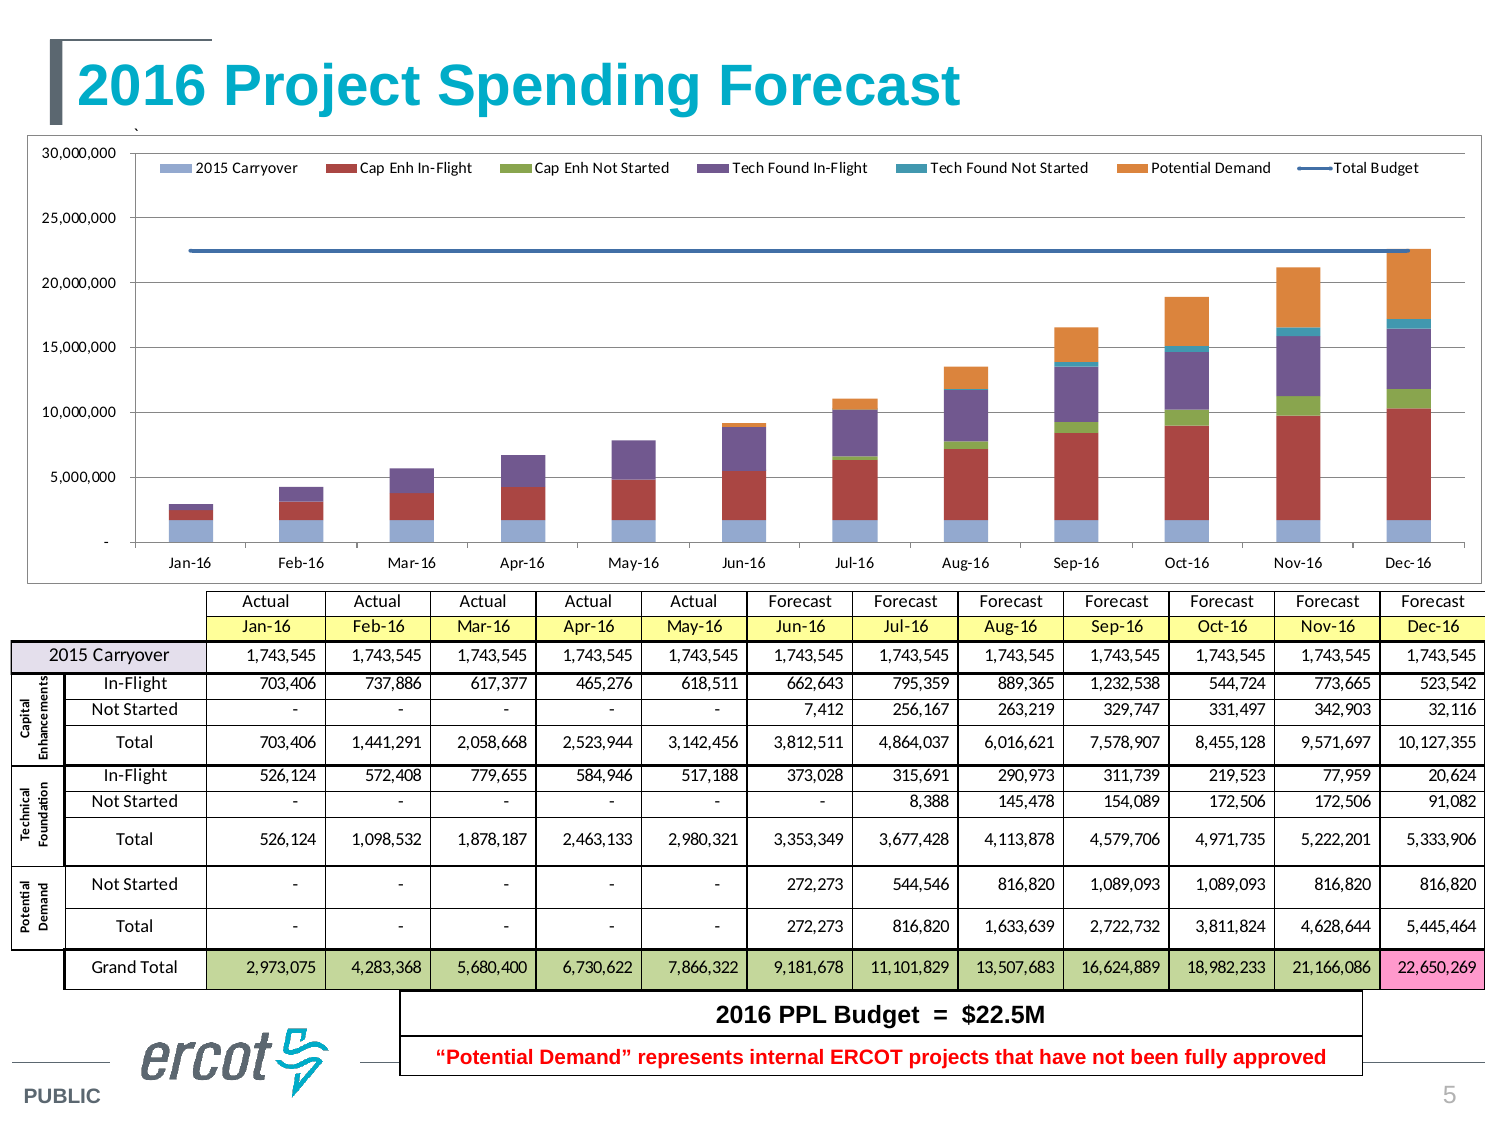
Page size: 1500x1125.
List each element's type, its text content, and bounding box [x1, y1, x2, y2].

picture [137, 1024, 332, 1100]
text_box “Potential Demand” represents internal ERCOT projects that have not been fully approved [399, 1035, 1363, 1076]
picture [10, 124, 1487, 992]
text_box 2016 PPL Budget = $22.5M [399, 1003, 1363, 1035]
title 2016 Project Spending Forecast [62, 39, 1188, 123]
slide_number 5 [1412, 1076, 1488, 1112]
